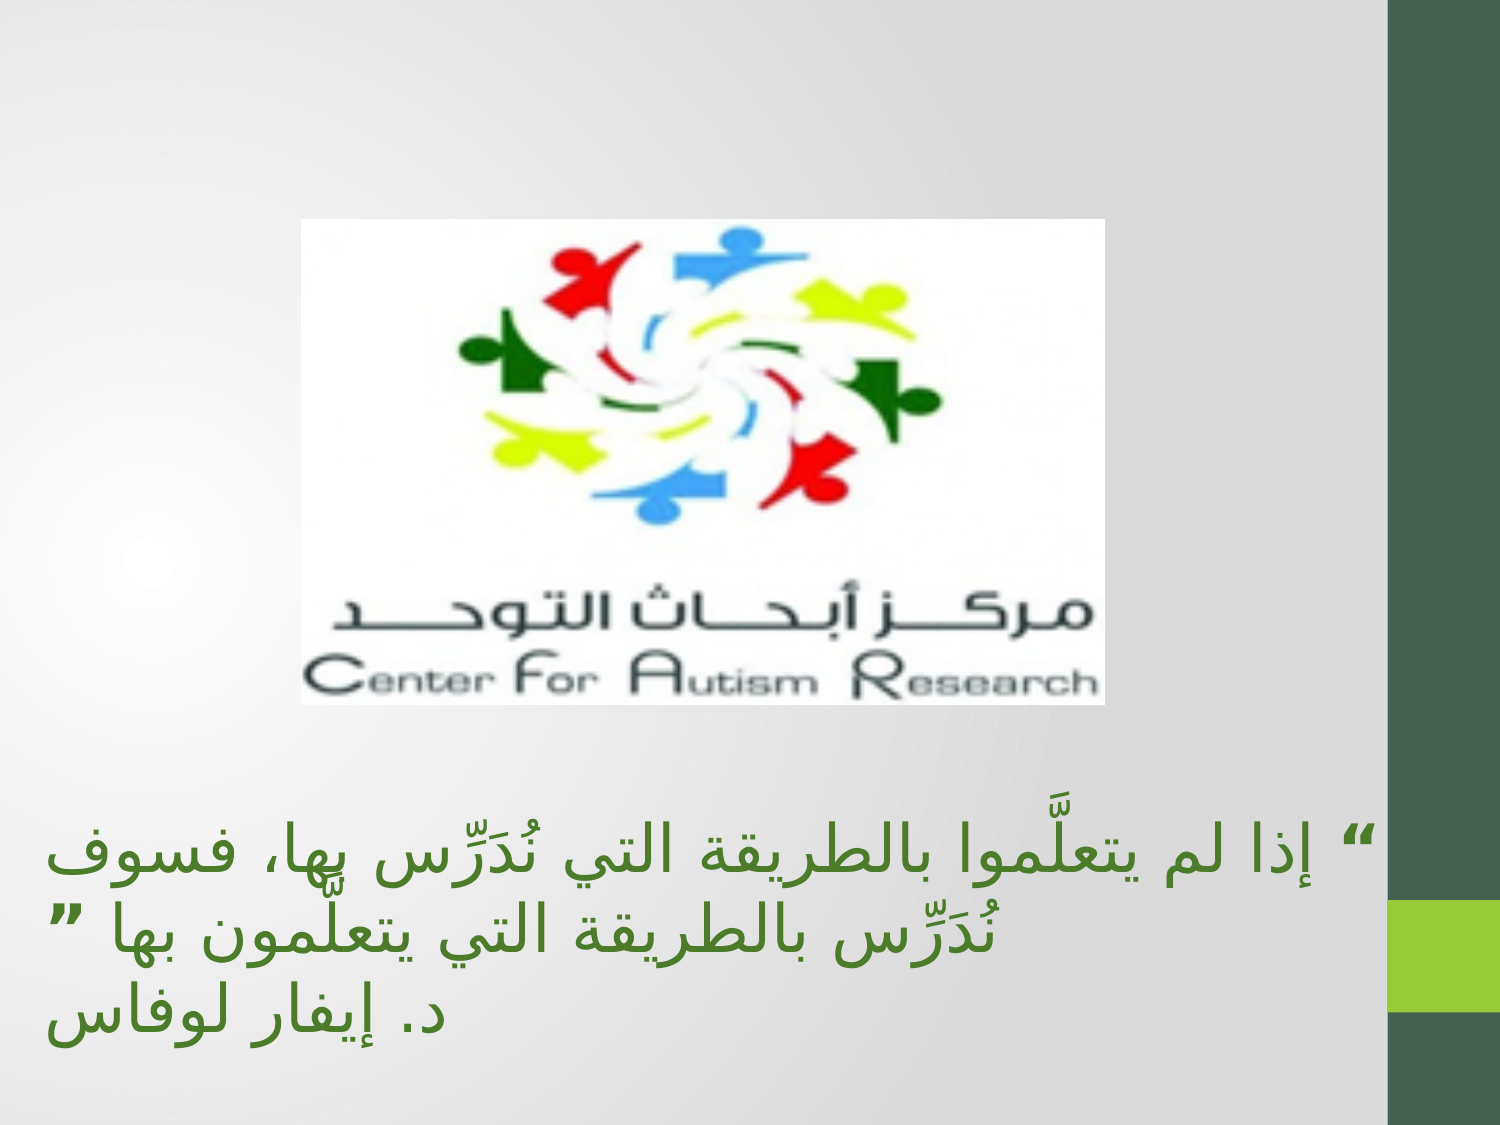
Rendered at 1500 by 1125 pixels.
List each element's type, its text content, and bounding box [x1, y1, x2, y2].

picture [300, 219, 1105, 705]
text_box “ إذا لم يتعلَّموا بالطريقة التي نُدَرِّس بها، فسوف نُدَرِّس بالطريقة التي يتعلَّمون بها ” د. إيفار لوفاس [29, 798, 1412, 1054]
